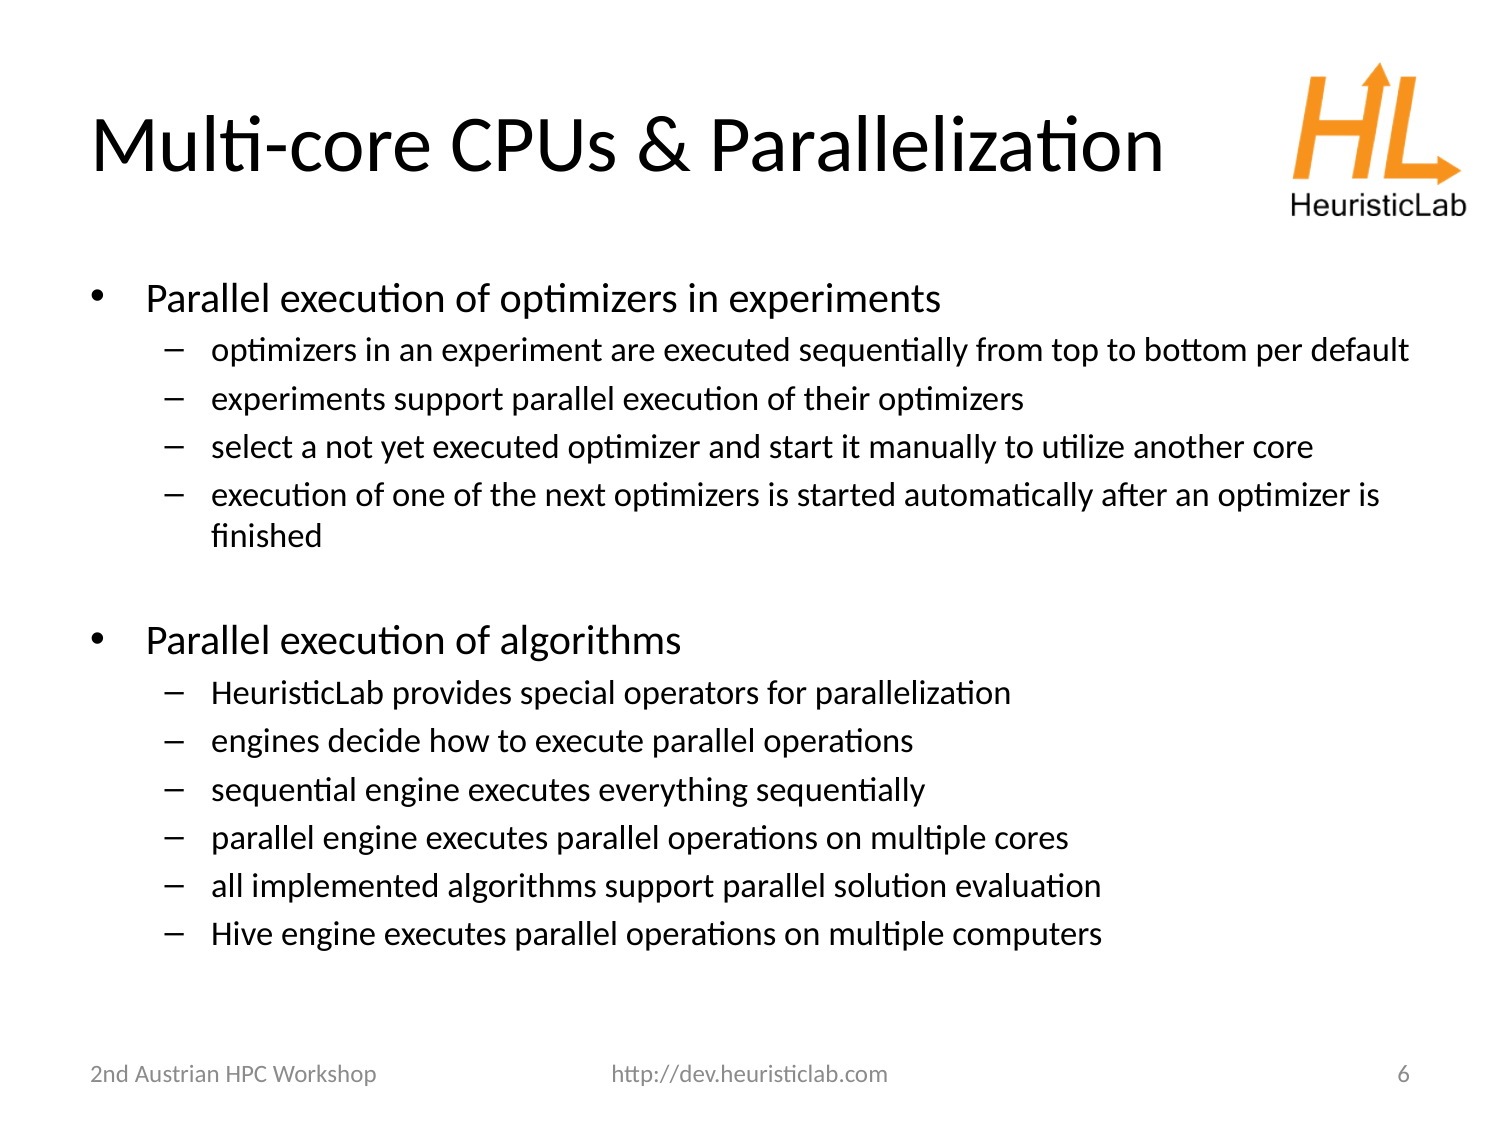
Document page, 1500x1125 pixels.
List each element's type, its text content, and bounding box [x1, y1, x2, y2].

title Multi-core CPUs & Parallelization [75, 45, 1282, 233]
slide_number 2nd Austrian HPC Workshop [75, 1042, 425, 1103]
list Parallel execution of optimizers in experiments optimizers in an experiment are executed sequentially from top to bottom per default experiments support parallel execution of their optimizers select a not yet executed optimizer and start it manually to utilize another core execution of one of the next optimizers is started automatically after an optimizer is finished Parallel execution of algorithms HeuristicLab provides special operators for parallelization engines decide how to execute parallel operations sequential engine executes everything sequentially parallel engine executes parallel operations on multiple cores all implemented algorithms support parallel solution evaluation Hive engine executes parallel operations on multiple computers [75, 262, 1425, 1005]
picture [1281, 27, 1474, 244]
slide_number 6 [1074, 1042, 1425, 1103]
footer http://dev.heuristiclab.com [512, 1042, 988, 1103]
